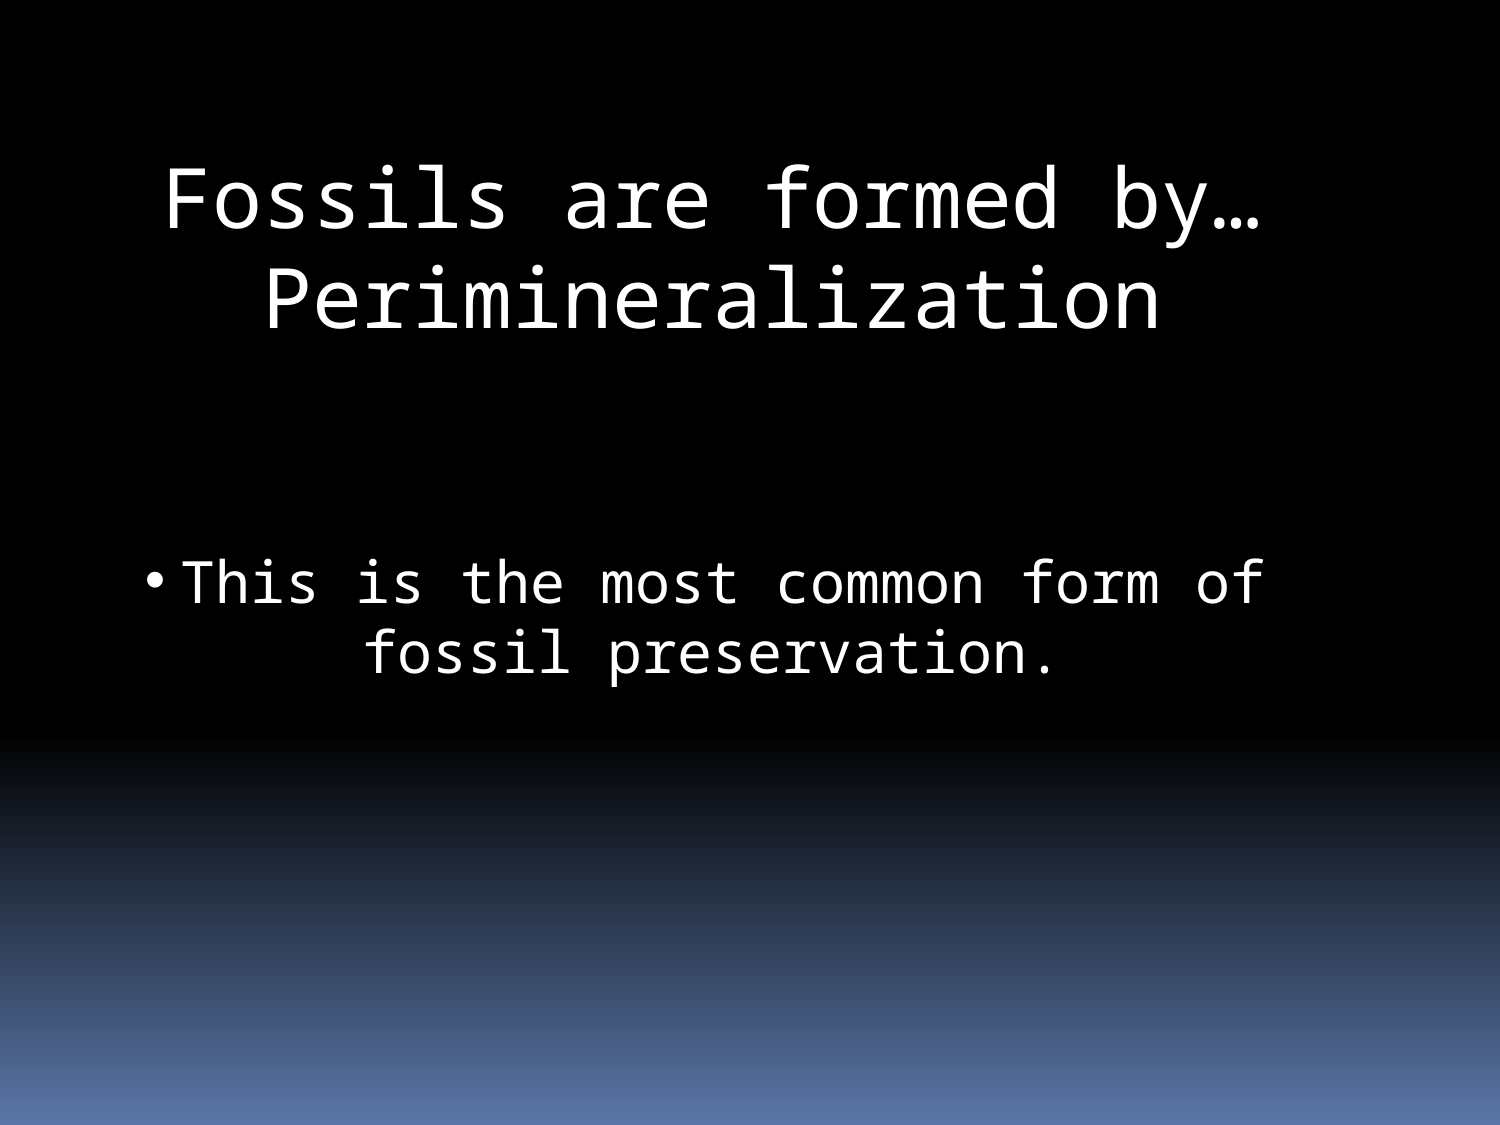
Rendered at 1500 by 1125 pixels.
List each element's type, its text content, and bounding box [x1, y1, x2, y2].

text_box Fossils are formed by… Perimineralization This is the most common form of fossil preservation. [99, 137, 1325, 862]
